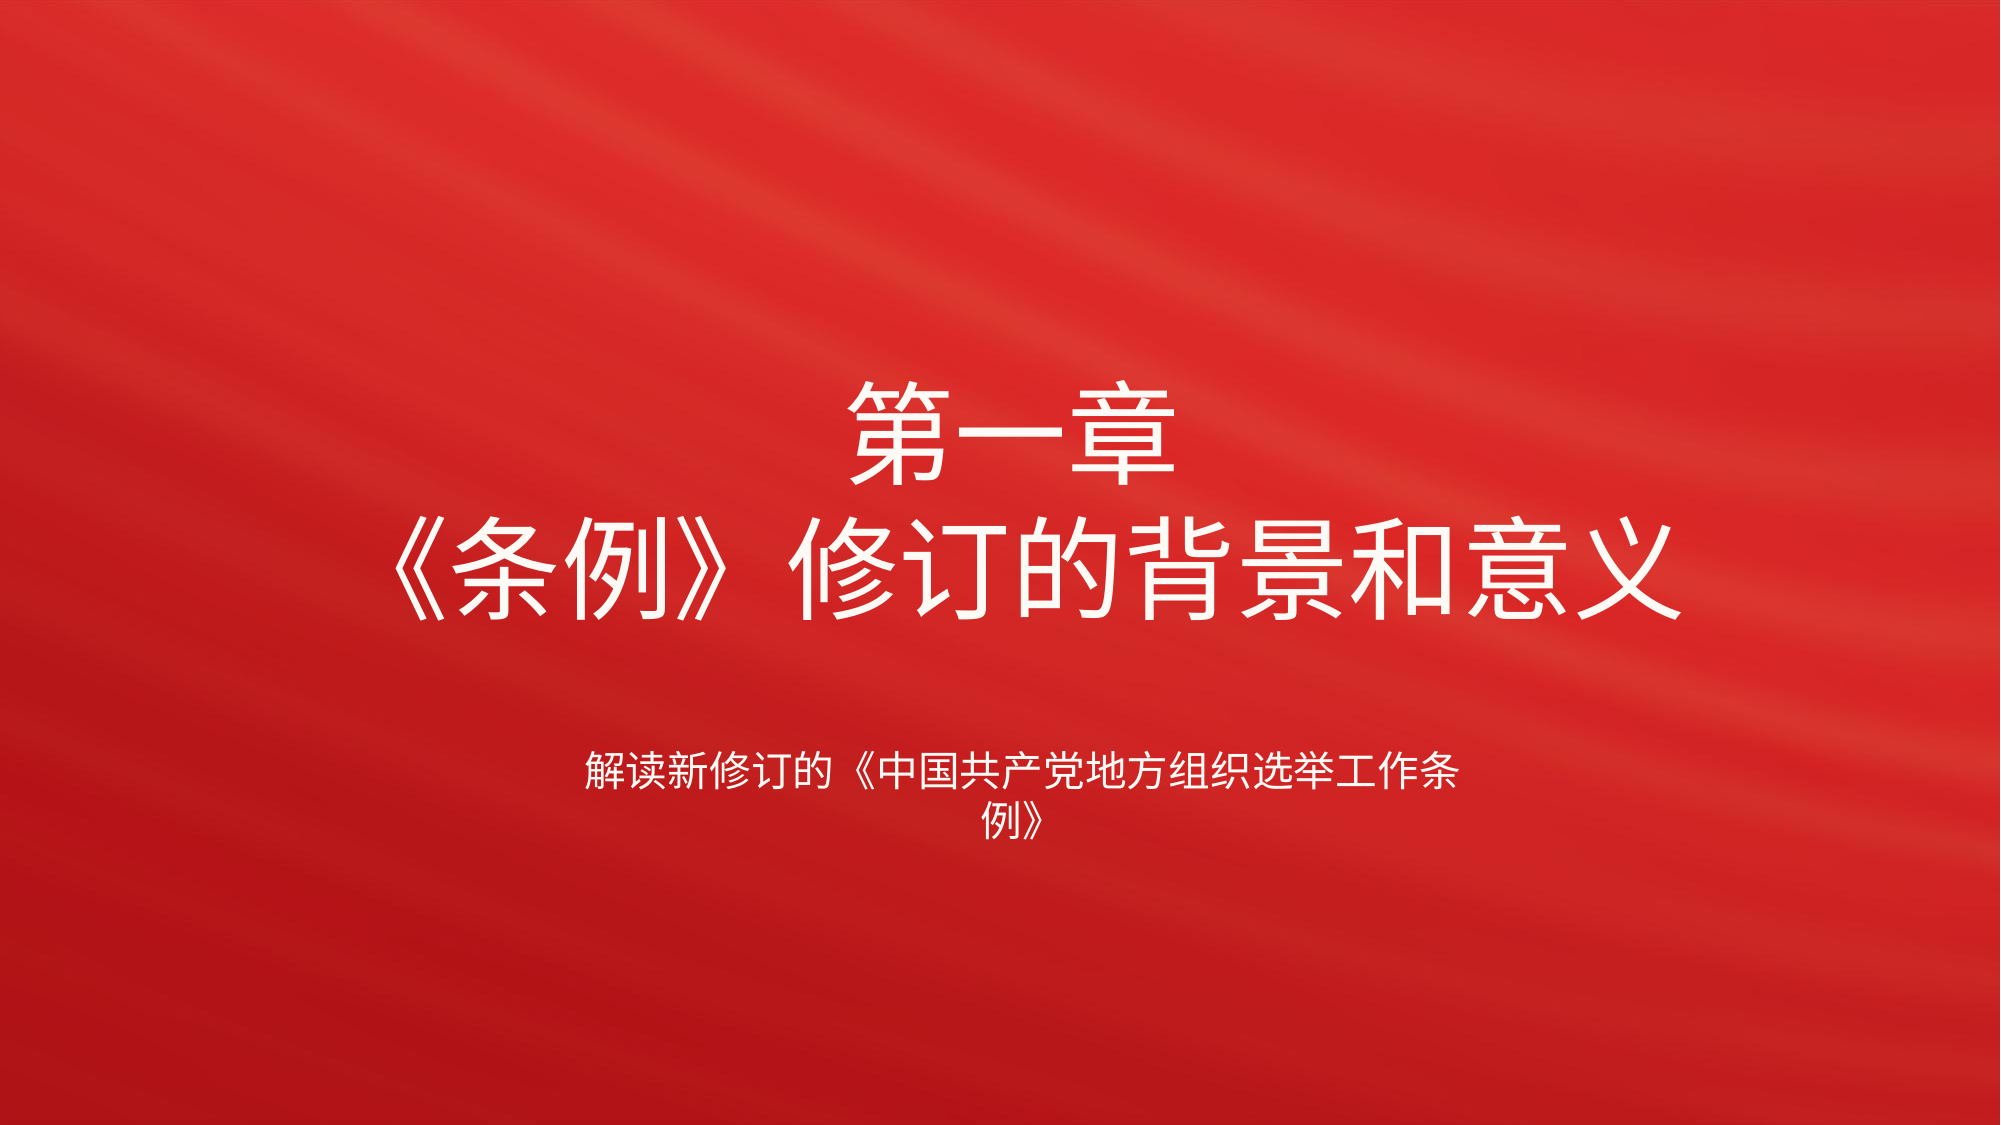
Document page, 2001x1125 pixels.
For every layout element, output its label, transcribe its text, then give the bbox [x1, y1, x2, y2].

text_box 第一章 《条例》修订的背景和意义 [20, 364, 2000, 635]
text_box 解读新修订的《中国共产党地方组织选举工作条例》 [550, 744, 1495, 845]
picture [0, 0, 2000, 1125]
